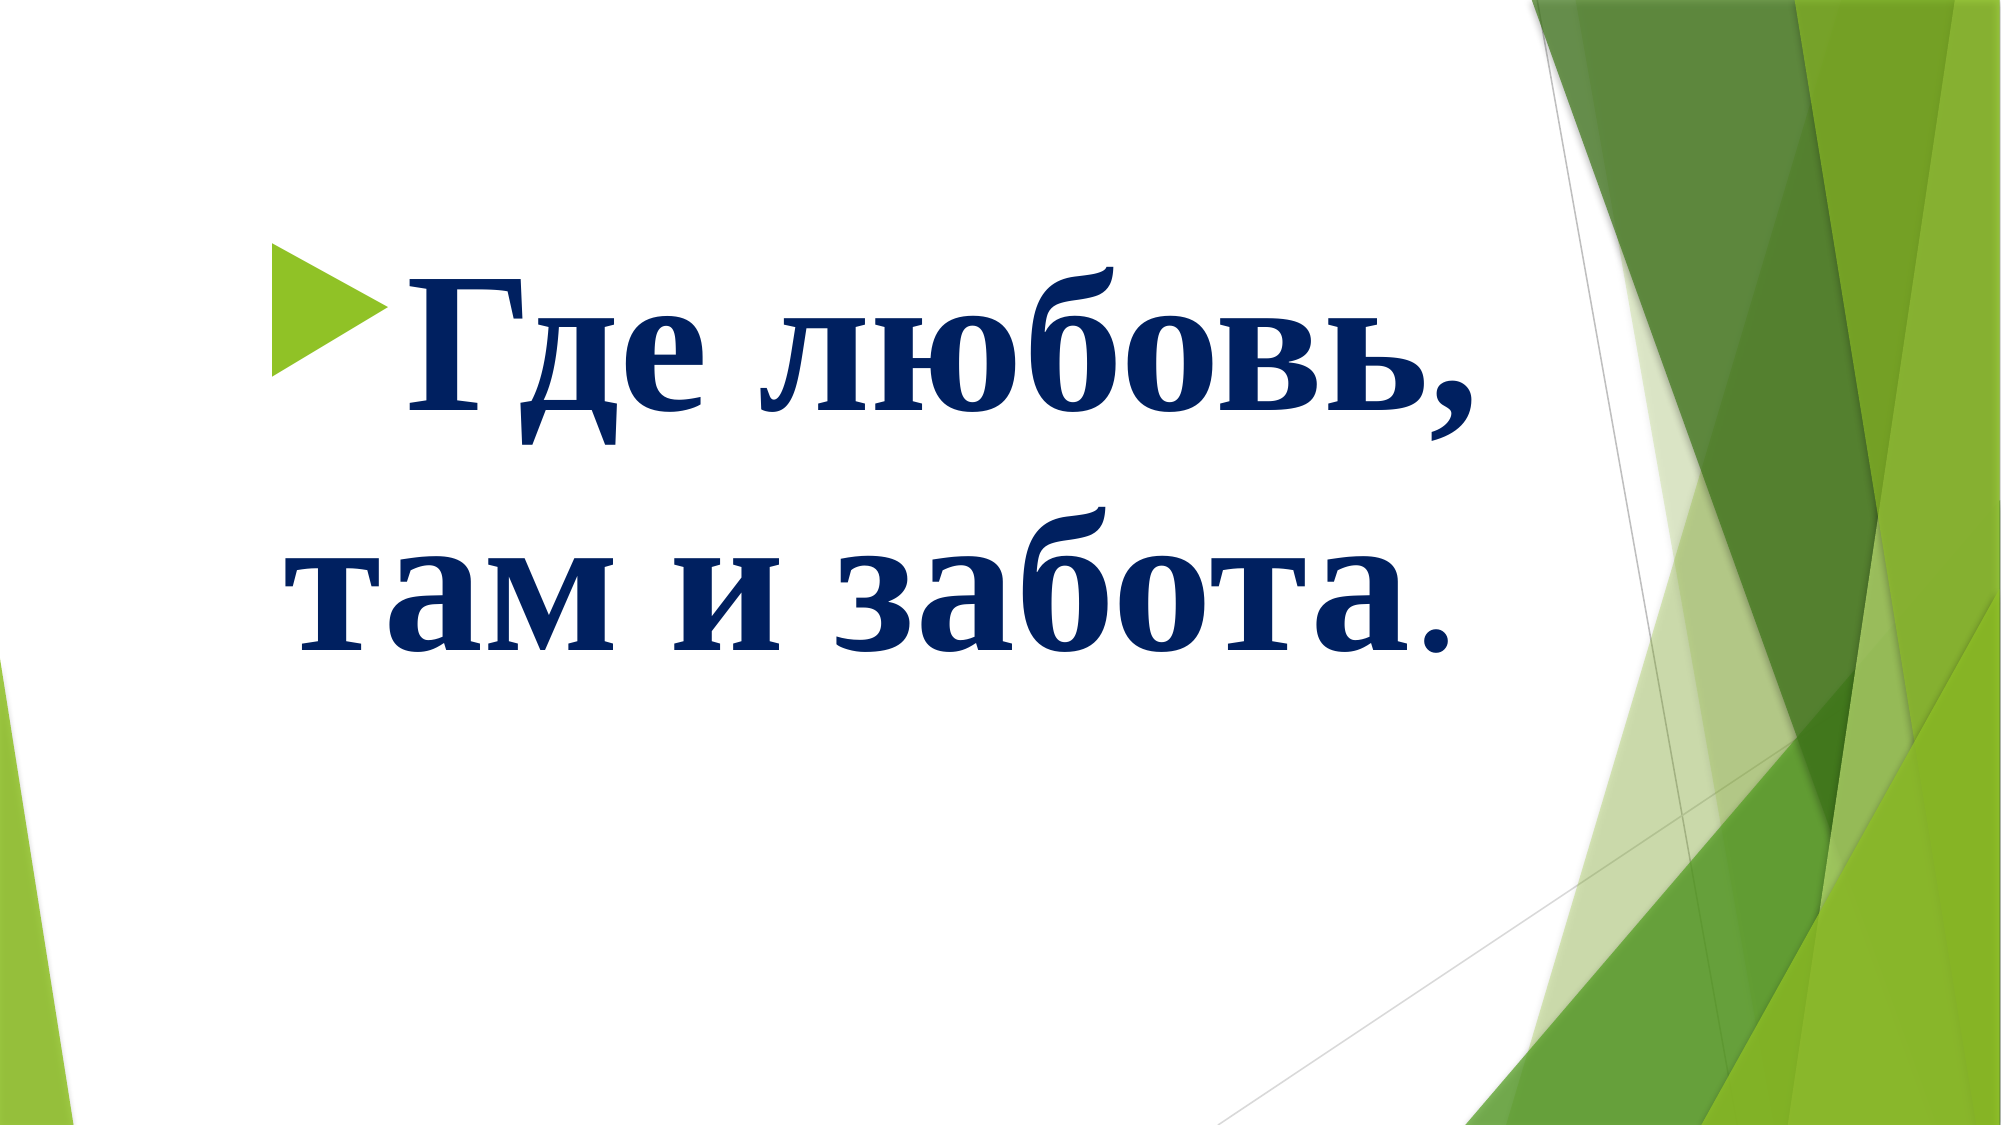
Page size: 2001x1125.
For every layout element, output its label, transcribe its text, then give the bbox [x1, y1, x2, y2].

list Где любовь, там и забота. [98, 203, 1639, 991]
